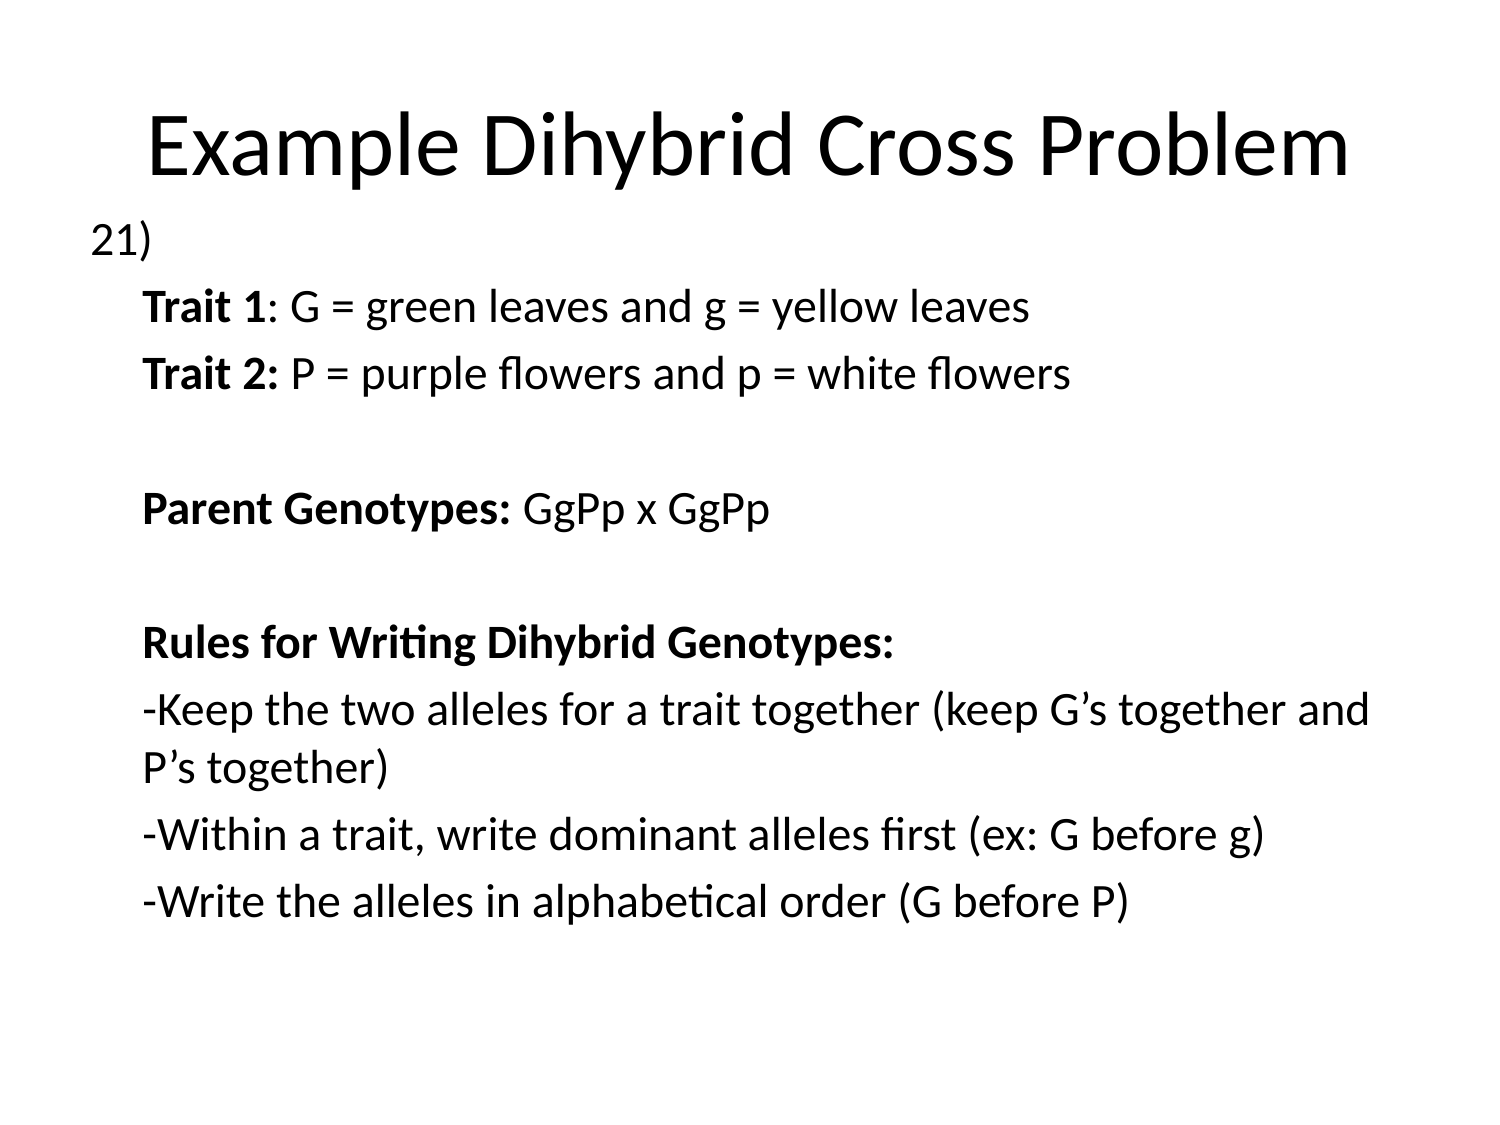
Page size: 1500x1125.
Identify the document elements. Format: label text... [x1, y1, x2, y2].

list 21) Trait 1: G = green leaves and g = yellow leaves Trait 2: P = purple flowers and p = white flowers Parent Genotypes: GgPp x GgPp Rules for Writing Dihybrid Genotypes: -Keep the two alleles for a trait together (keep G’s together and P’s together) -Within a trait, write dominant alleles first (ex: G before g) -Write the alleles in alphabetical order (G before P) [75, 200, 1425, 943]
title Example Dihybrid Cross Problem [75, 45, 1425, 200]
